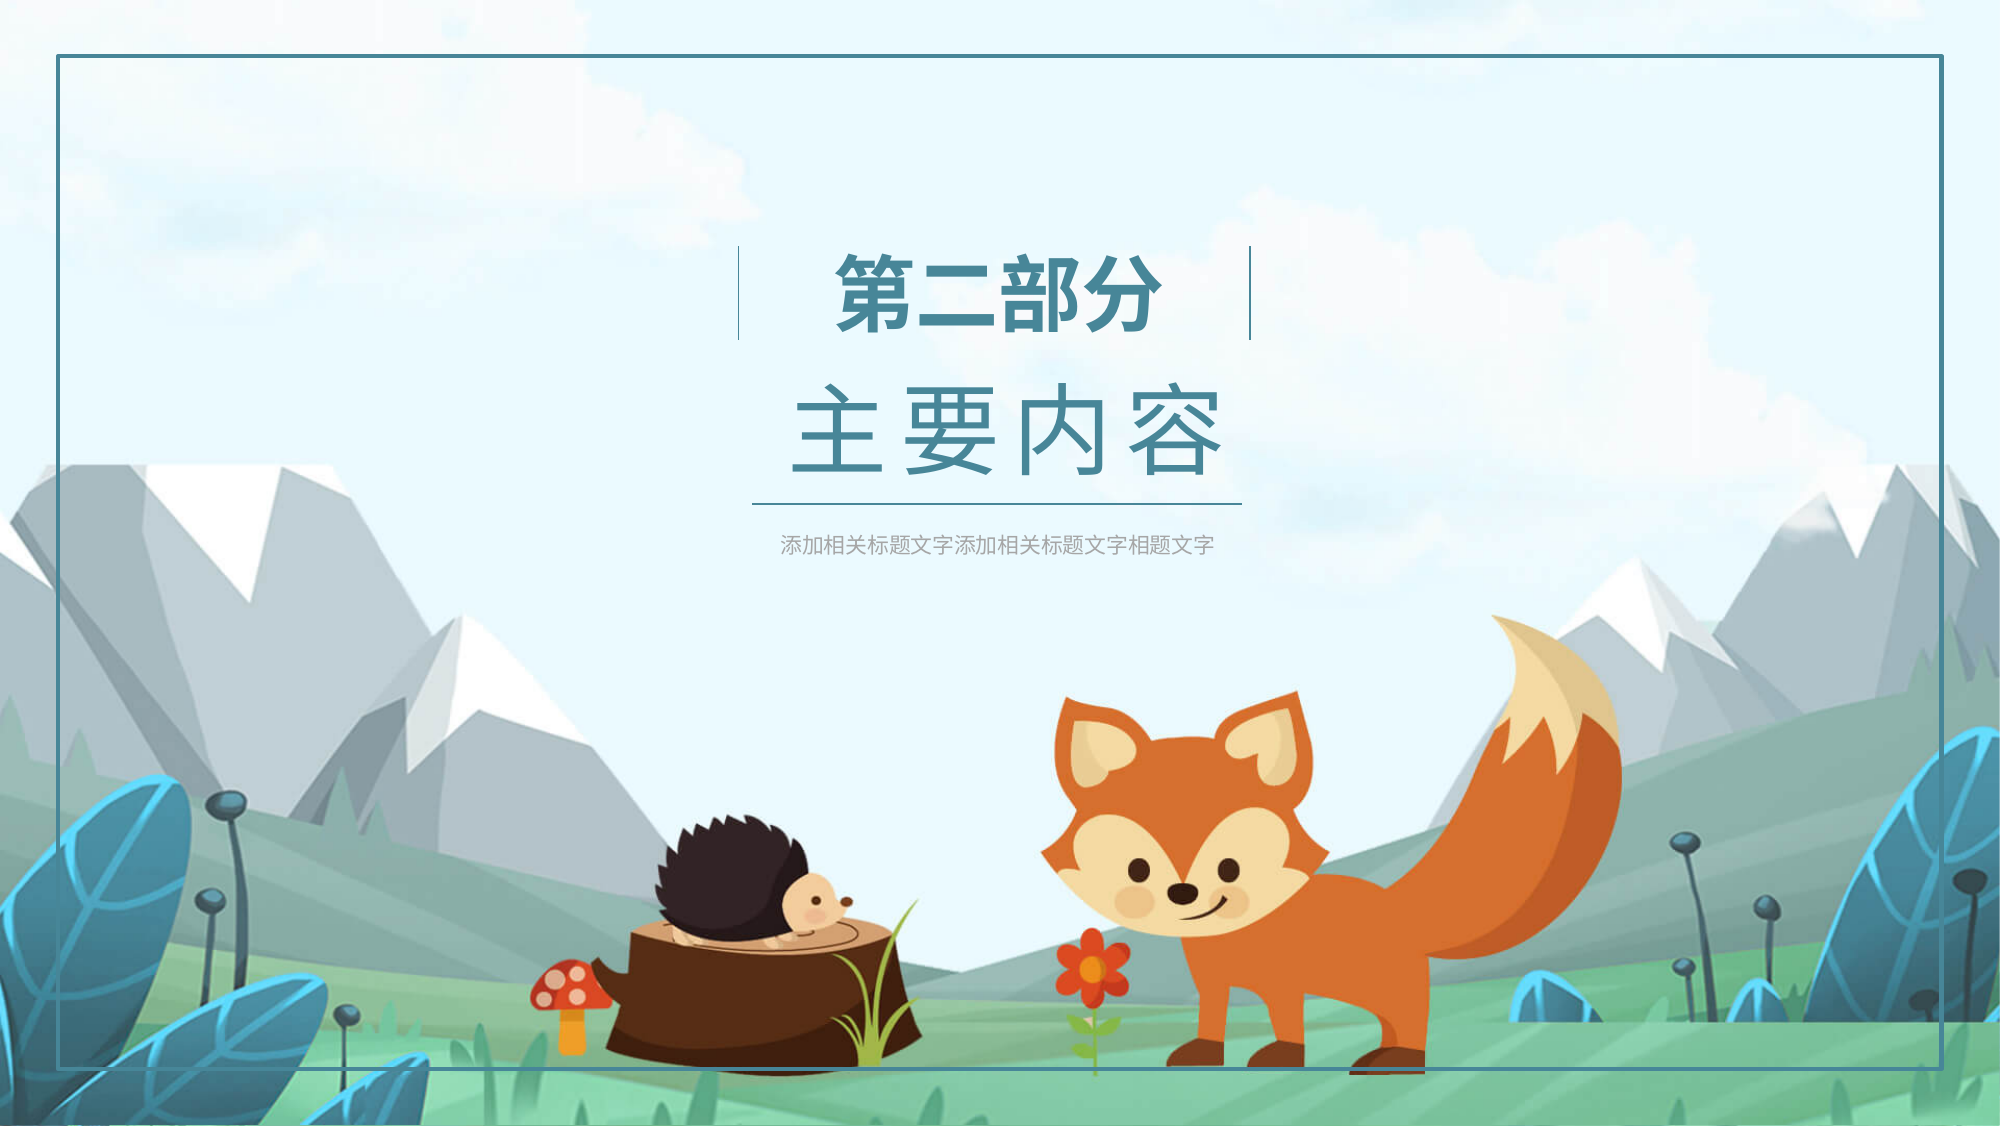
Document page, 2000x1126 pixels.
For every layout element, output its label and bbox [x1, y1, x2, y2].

text_box [947, 37, 1042, 503]
picture [0, 0, 2000, 1126]
text_box [947, 512, 1042, 549]
